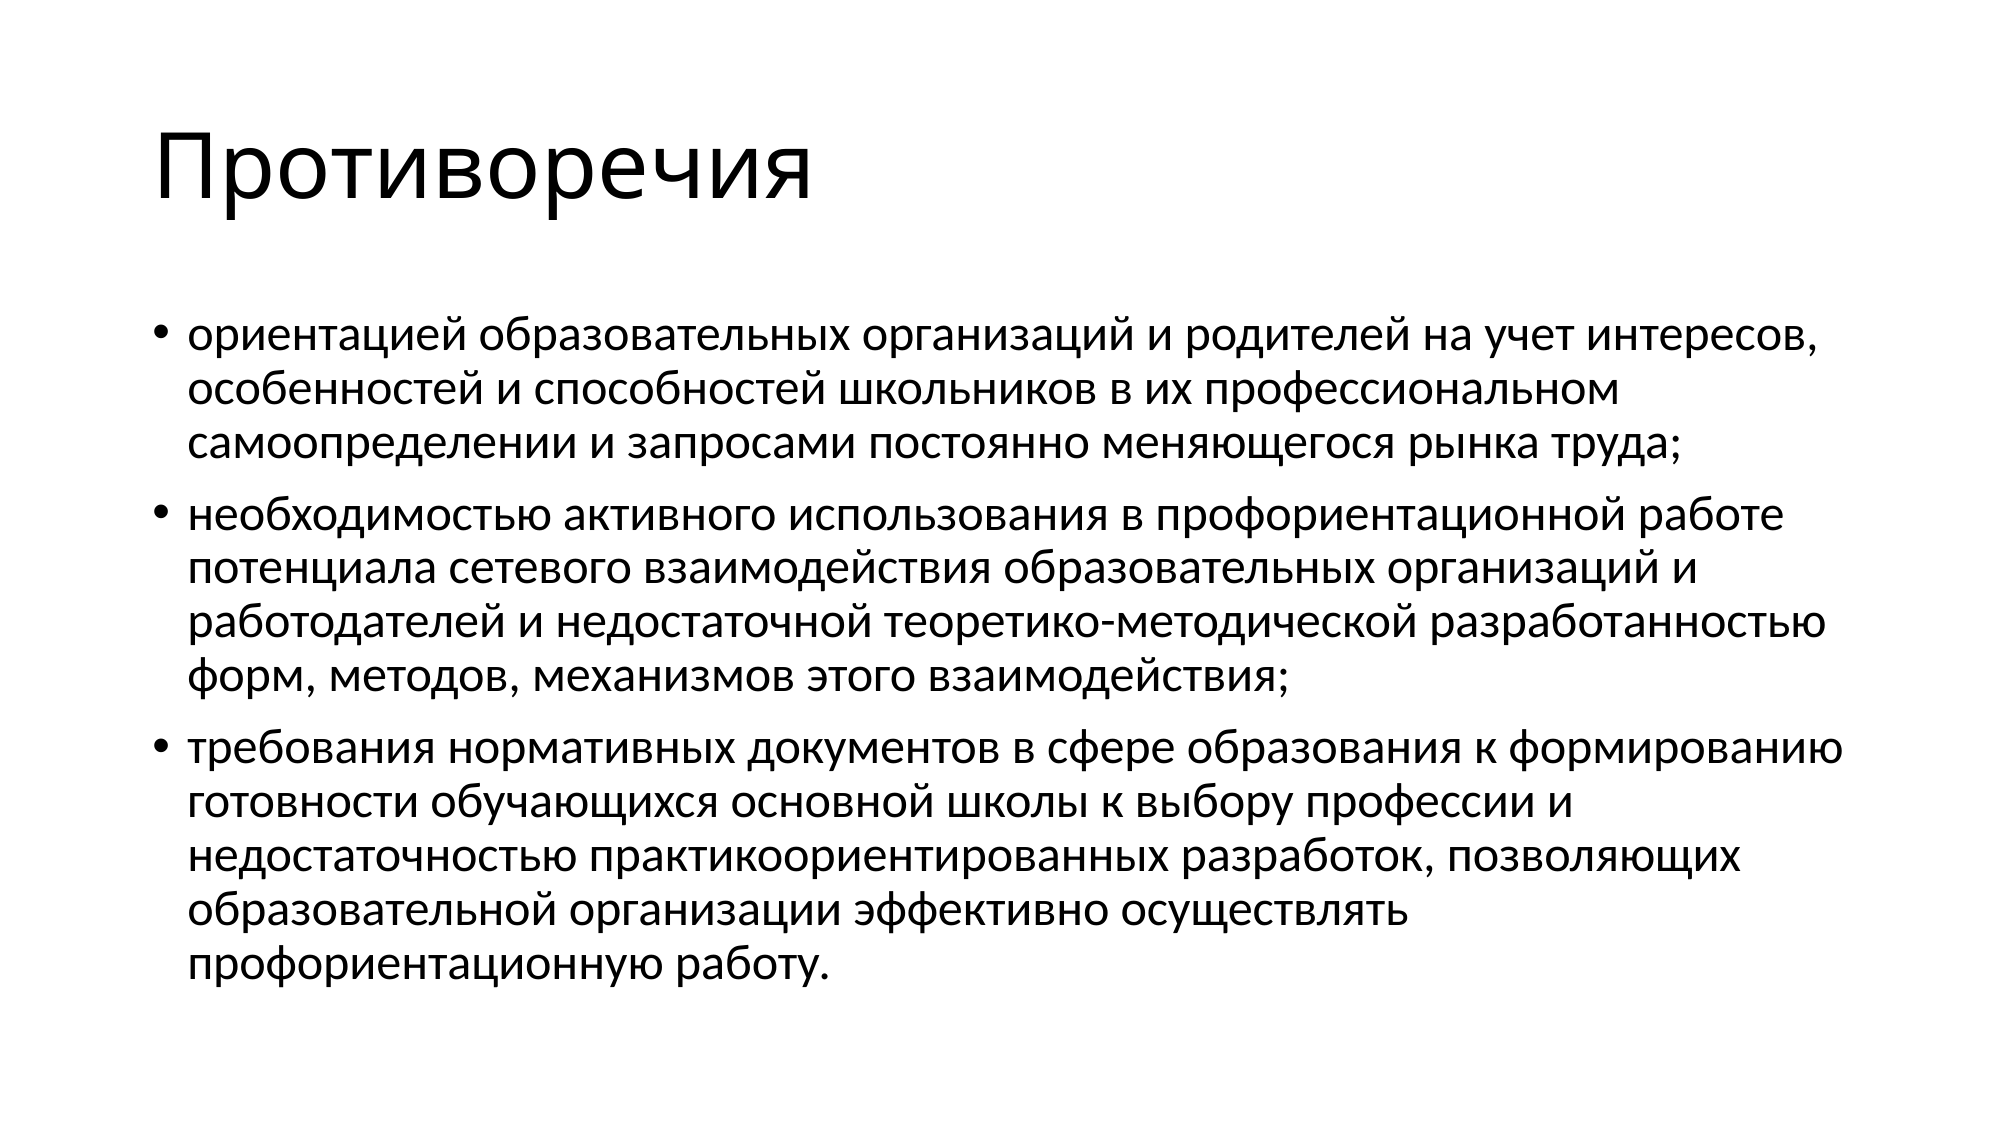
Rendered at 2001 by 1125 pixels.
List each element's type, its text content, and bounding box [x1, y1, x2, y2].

title Противоречия [137, 59, 1863, 278]
list ориентацией образовательных организаций и родителей на учет интересов, особенностей и способностей школьников в их профессиональном самоопределении и запросами постоянно меняющегося рынка труда; необходимостью активного использования в профориентационной работе потенциала сетевого взаимодействия образовательных организаций и работодателей и недостаточной теоретико-методической разработанностью форм, методов, механизмов этого взаимодействия; требования нормативных документов в сфере образования к формированию готовности обучающихся основной школы к выбору профессии и недостаточностью практикоориентированных разработок, позволяющих образовательной организации эффективно осуществлять профориентационную работу. [137, 299, 1863, 1014]
